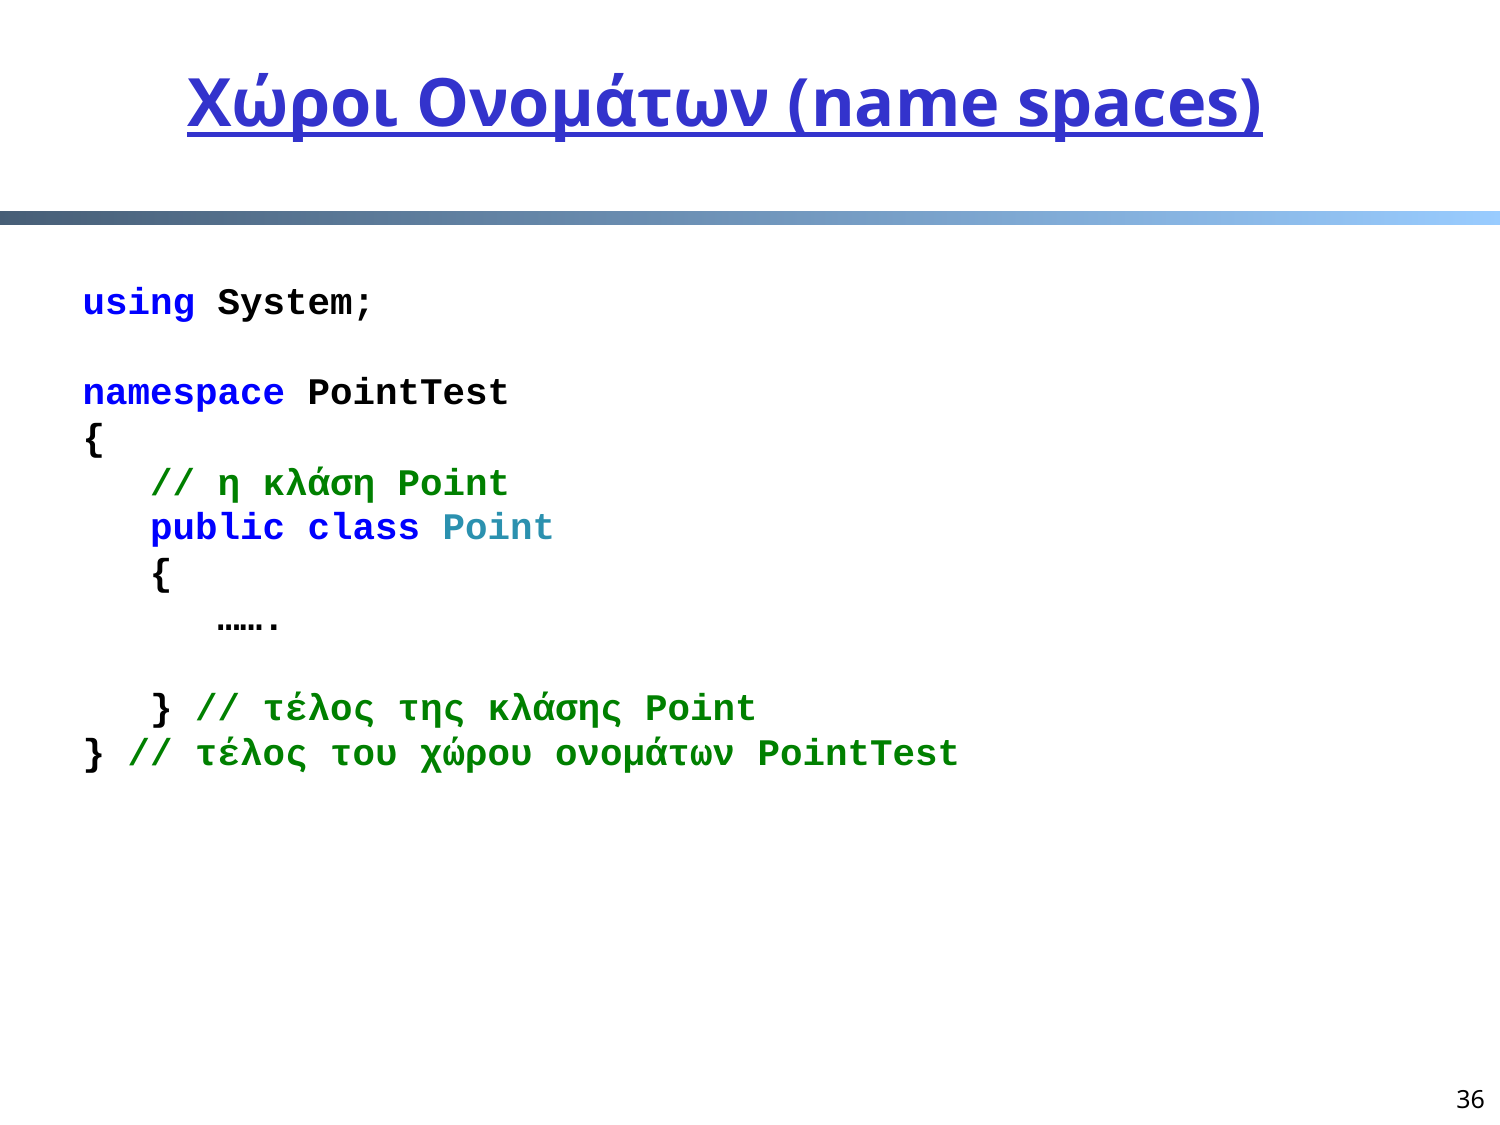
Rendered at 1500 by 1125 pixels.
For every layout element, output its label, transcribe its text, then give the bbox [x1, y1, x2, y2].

title Χώροι Ονομάτων (name spaces) [87, 37, 1363, 163]
slide_number 36 [1150, 1049, 1500, 1125]
text_box Code Snippet using System; namespace PointTest { // η κλάση Point public class Point { ……. Code Snippet } // τέλος της κλάσης Point } // τέλος του χώρου ονομάτων PointTest [0, 249, 1488, 1038]
